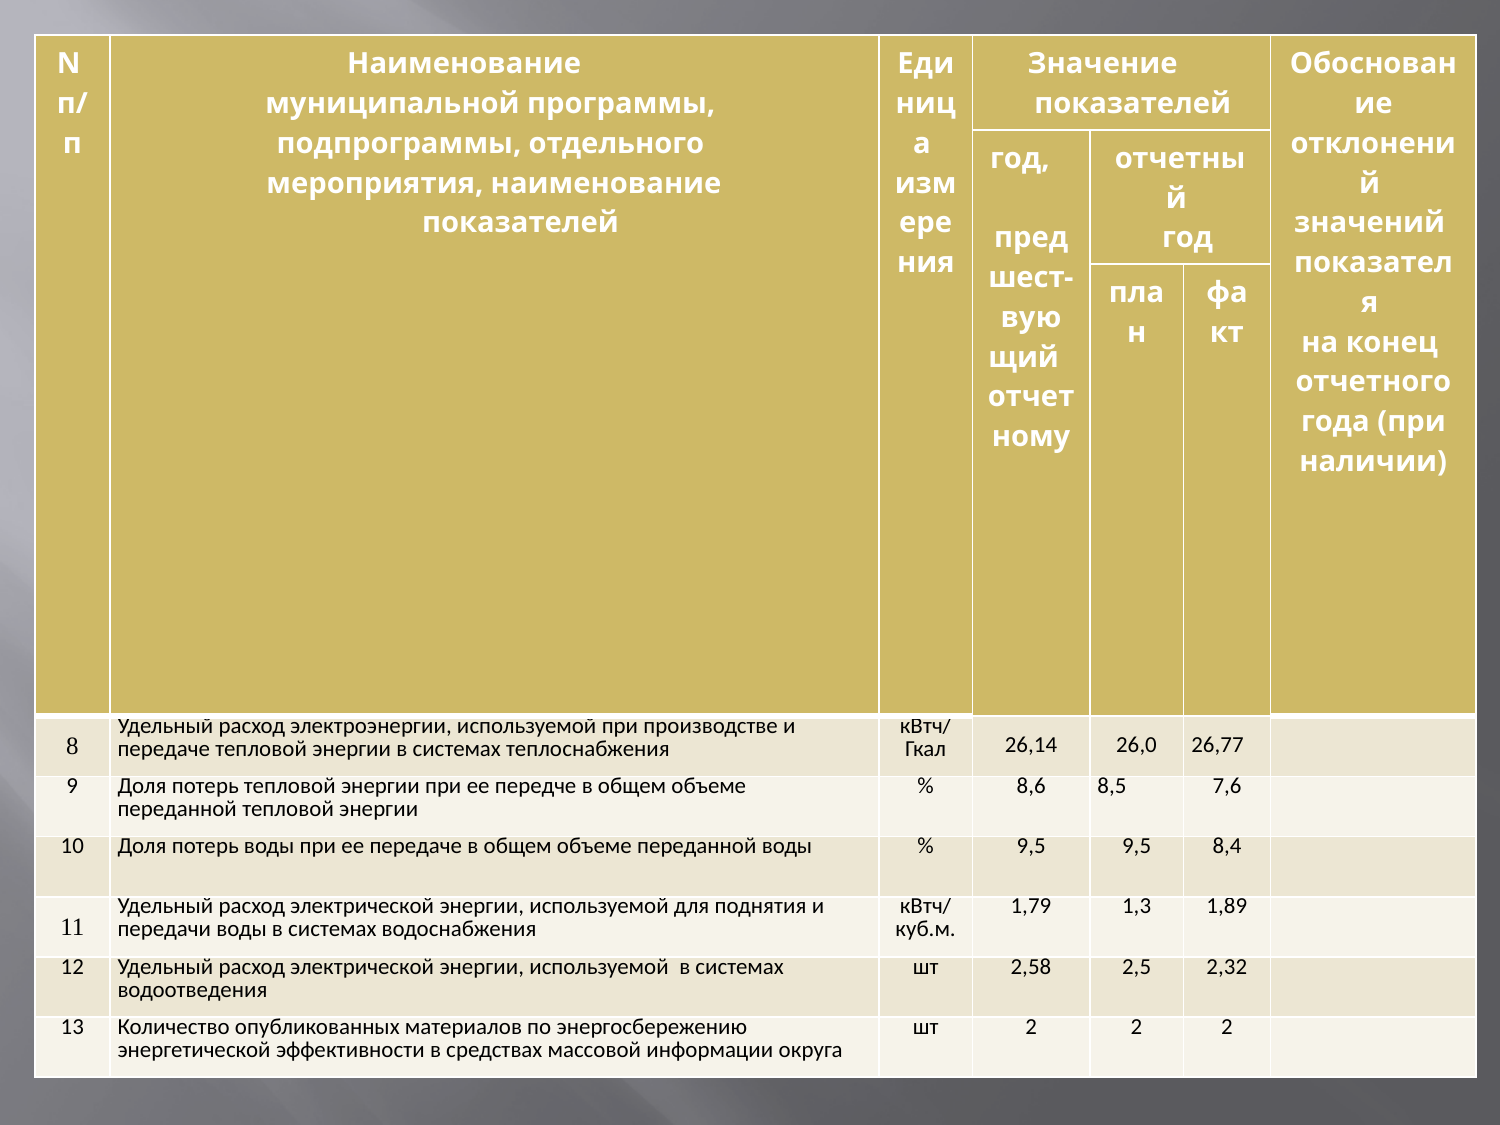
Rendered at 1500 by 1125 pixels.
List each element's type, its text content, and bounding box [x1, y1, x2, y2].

table_cell 2 [1091, 1018, 1183, 1076]
table_cell 8 [36, 719, 109, 776]
table_cell шт [880, 1018, 972, 1076]
table_header Обоснование отклонений значений показателя на конец отчетного года (при наличии) [1271, 36, 1475, 713]
table_cell 8,6 [973, 777, 1089, 836]
table_cell шт [880, 958, 972, 1016]
table_cell 2,5 [1091, 958, 1183, 1016]
table_cell 11 [36, 898, 109, 956]
table_cell 26,77 [1184, 717, 1270, 776]
table_cell [1271, 958, 1475, 1016]
table_header Наименование муниципальной программы, подпрограммы, отдельного мероприятия, наименование показателей [111, 36, 878, 713]
table_cell 9 [36, 777, 109, 836]
table_cell 2,32 [1184, 958, 1270, 1016]
table_cell [1271, 1018, 1475, 1076]
table_cell 1,3 [1091, 898, 1183, 956]
table_cell [1271, 777, 1475, 836]
table_cell Удельный расход электрической энергии, используемой для поднятия и передачи воды в системах водоснабжения [111, 898, 878, 956]
table_cell год, предшест- вующий отчетному [973, 131, 1089, 715]
table_cell [1271, 837, 1475, 896]
table_cell 9,5 [1091, 837, 1183, 896]
table_cell отчетный год [1091, 131, 1270, 263]
table_header Единица измерения [880, 36, 972, 713]
table_cell % [880, 837, 972, 896]
table_cell 26,14 [973, 717, 1089, 776]
table_cell Количество опубликованных материалов по энергосбережению энергетической эффективности в средствах массовой информации округа [111, 1018, 878, 1076]
table_header N п/п [36, 36, 109, 713]
table_cell [1271, 719, 1475, 776]
table_cell кВтч/куб.м. [880, 898, 972, 956]
table_cell 12 [36, 958, 109, 1016]
table_cell 8,5 [1091, 777, 1183, 836]
table_cell [1271, 898, 1475, 956]
table_cell 8,4 [1184, 837, 1270, 896]
table_cell 7,6 [1184, 777, 1270, 836]
table_cell 1,89 [1184, 898, 1270, 956]
table_cell кВтч/Гкал [880, 719, 972, 776]
table_cell % [880, 777, 972, 836]
table_cell 26,0 [1091, 717, 1183, 776]
table_cell Доля потерь воды при ее передаче в общем объеме переданной воды [111, 837, 878, 896]
table_cell Доля потерь тепловой энергии при ее передче в общем объеме переданной тепловой энергии [111, 777, 878, 836]
table_header Значение показателей [973, 36, 1270, 129]
table_cell 2 [973, 1018, 1089, 1076]
table_cell план [1091, 265, 1183, 715]
table_cell 2,58 [973, 958, 1089, 1016]
table_cell Удельный расход электрической энергии, используемой в системах водоотведения [111, 958, 878, 1016]
table_cell 13 [36, 1018, 109, 1076]
table_cell 10 [36, 837, 109, 896]
table_cell 9,5 [973, 837, 1089, 896]
table_cell Удельный расход электроэнергии, используемой при производстве и передаче тепловой энергии в системах теплоснабжения [111, 719, 878, 776]
table_cell 1,79 [973, 898, 1089, 956]
table_cell 2 [1184, 1018, 1270, 1076]
table_cell факт [1184, 265, 1270, 715]
